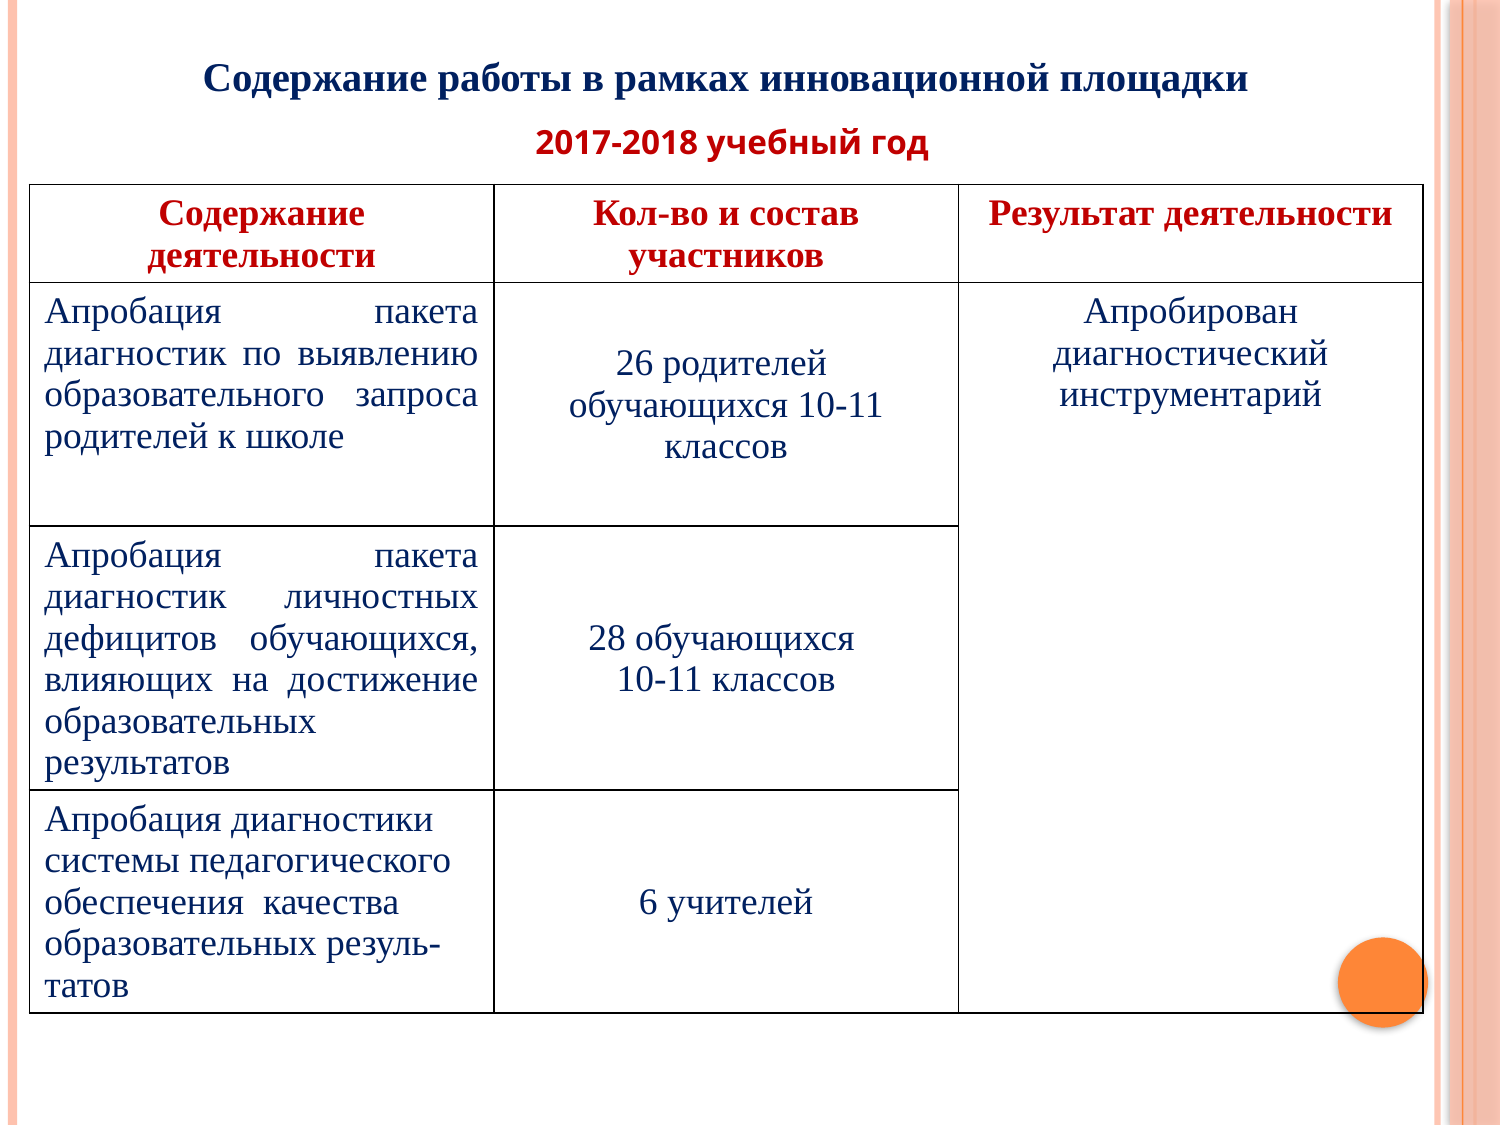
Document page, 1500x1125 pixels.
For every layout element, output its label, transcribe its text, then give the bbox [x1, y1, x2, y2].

title Содержание работы в рамках инновационной площадки [76, 42, 1376, 107]
table_cell 28 обучающихся 10-11 классов [495, 527, 958, 789]
table_cell Апробирован диагностический инструментарий [959, 283, 1422, 1012]
table_cell Апробация диагностики системы педагогического обеспечения качества образовательных резуль-татов [30, 791, 493, 1012]
table_cell Апробация пакета диагностик личностных дефицитов обучающихся, влияющих на достижение образовательных результатов [30, 527, 493, 789]
table_header Содержание деятельности [30, 185, 493, 282]
table_cell 26 родителей обучающихся 10-11 классов [495, 283, 958, 525]
table_header Результат деятельности [959, 185, 1422, 282]
table_header Кол-во и состав участников [495, 185, 958, 282]
table_cell Апробация пакета диагностик по выявлению образовательного запроса родителей к школе [30, 283, 493, 525]
list 2017-2018 учебный год [52, 113, 1412, 184]
table_cell 6 учителей [495, 791, 958, 1012]
